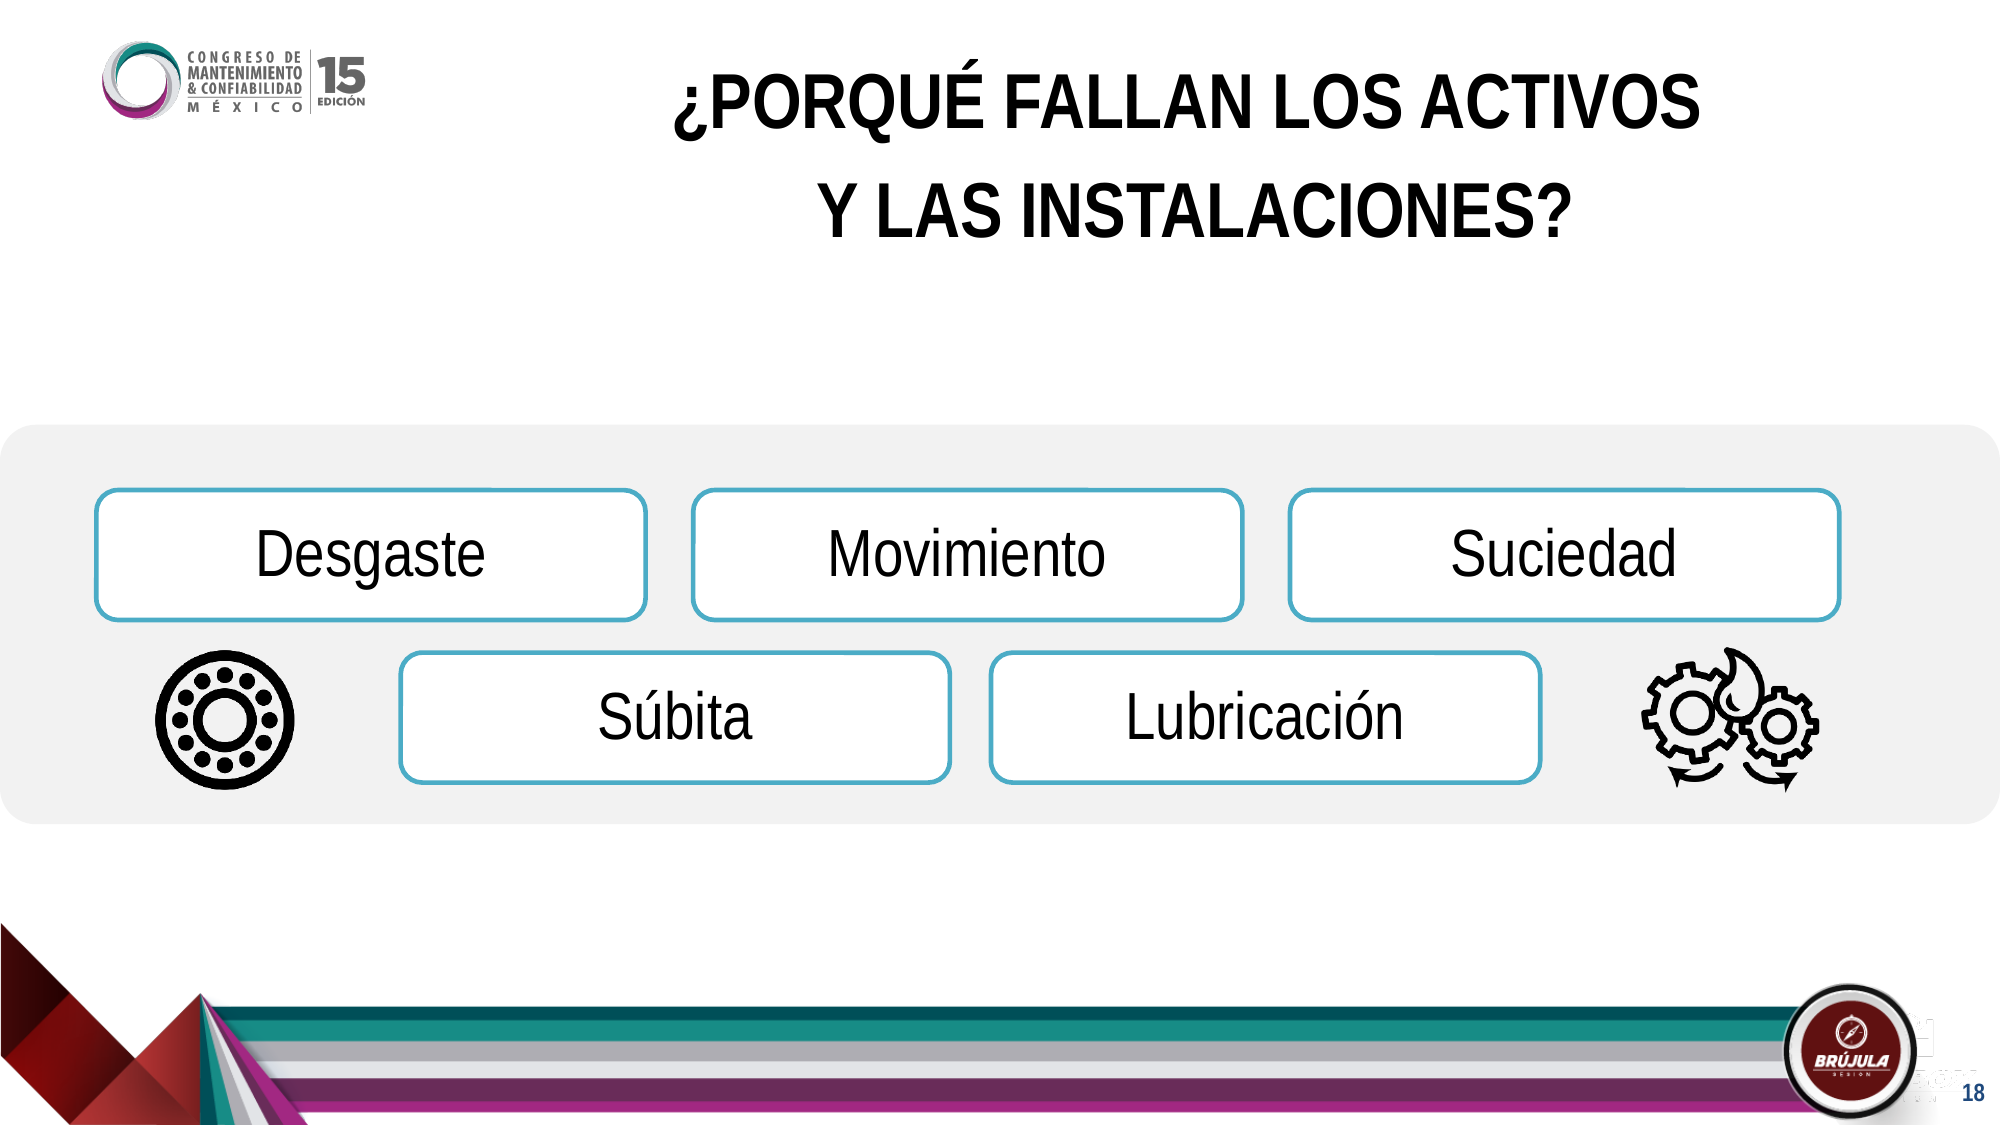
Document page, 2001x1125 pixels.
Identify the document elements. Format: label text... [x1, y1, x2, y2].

text_box Lubricación [989, 651, 1542, 784]
picture [0, 923, 1977, 1125]
picture [101, 41, 366, 120]
text_box [0, 423, 2000, 826]
picture [133, 641, 316, 794]
text_box 18 [1650, 1073, 2000, 1109]
text_box Suciedad [1288, 489, 1841, 622]
text_box ¿PORQUÉ FALLAN LOS ACTIVOS Y LAS INSTALACIONES? [618, 43, 1774, 260]
picture [1609, 641, 1851, 794]
text_box Desgaste [95, 489, 647, 622]
text_box Súbita [399, 651, 951, 784]
text_box Movimiento [692, 489, 1244, 622]
